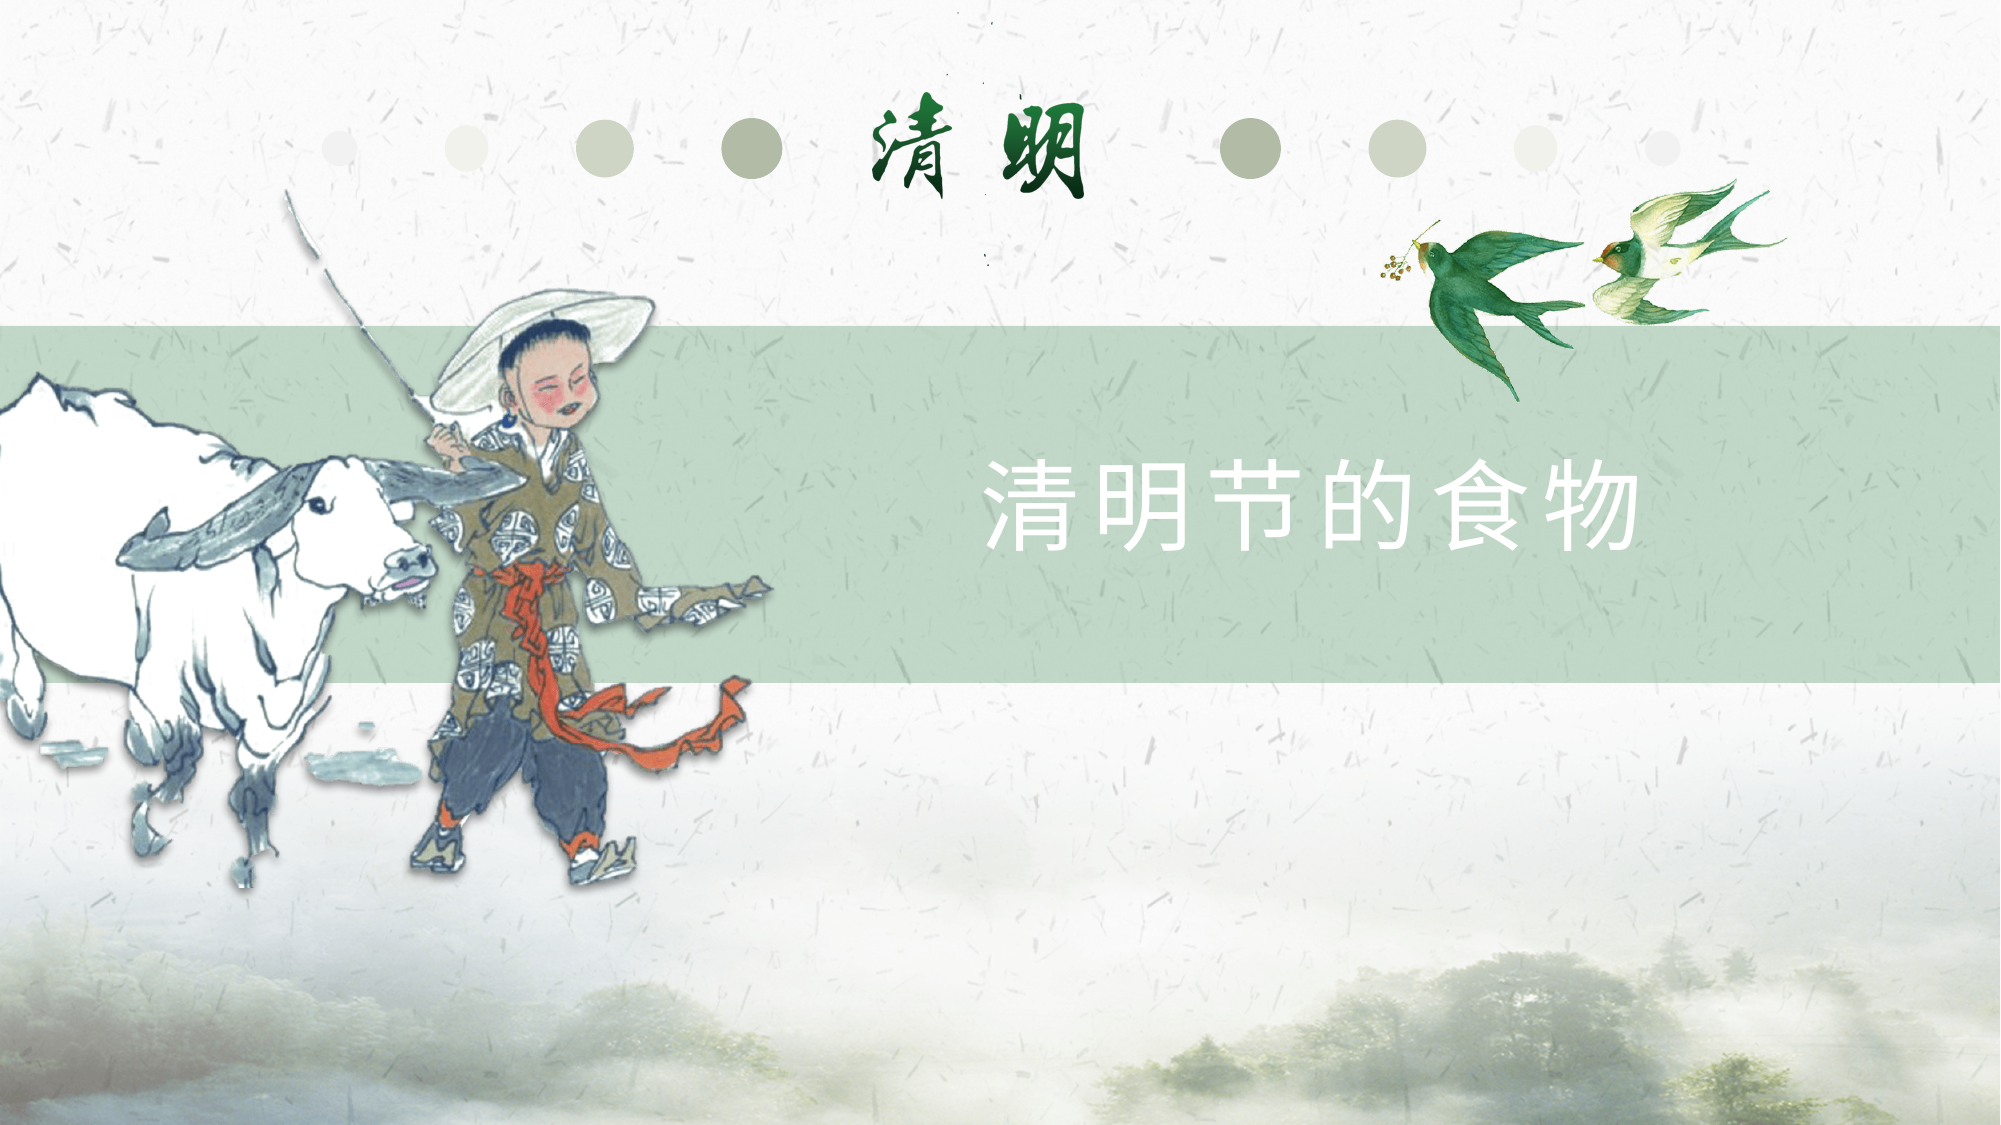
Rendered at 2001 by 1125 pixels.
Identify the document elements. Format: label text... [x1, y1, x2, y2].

picture [0, 0, 2001, 1125]
text_box 清明节的食物 [965, 436, 1802, 571]
text_box [823, 325, 2000, 684]
